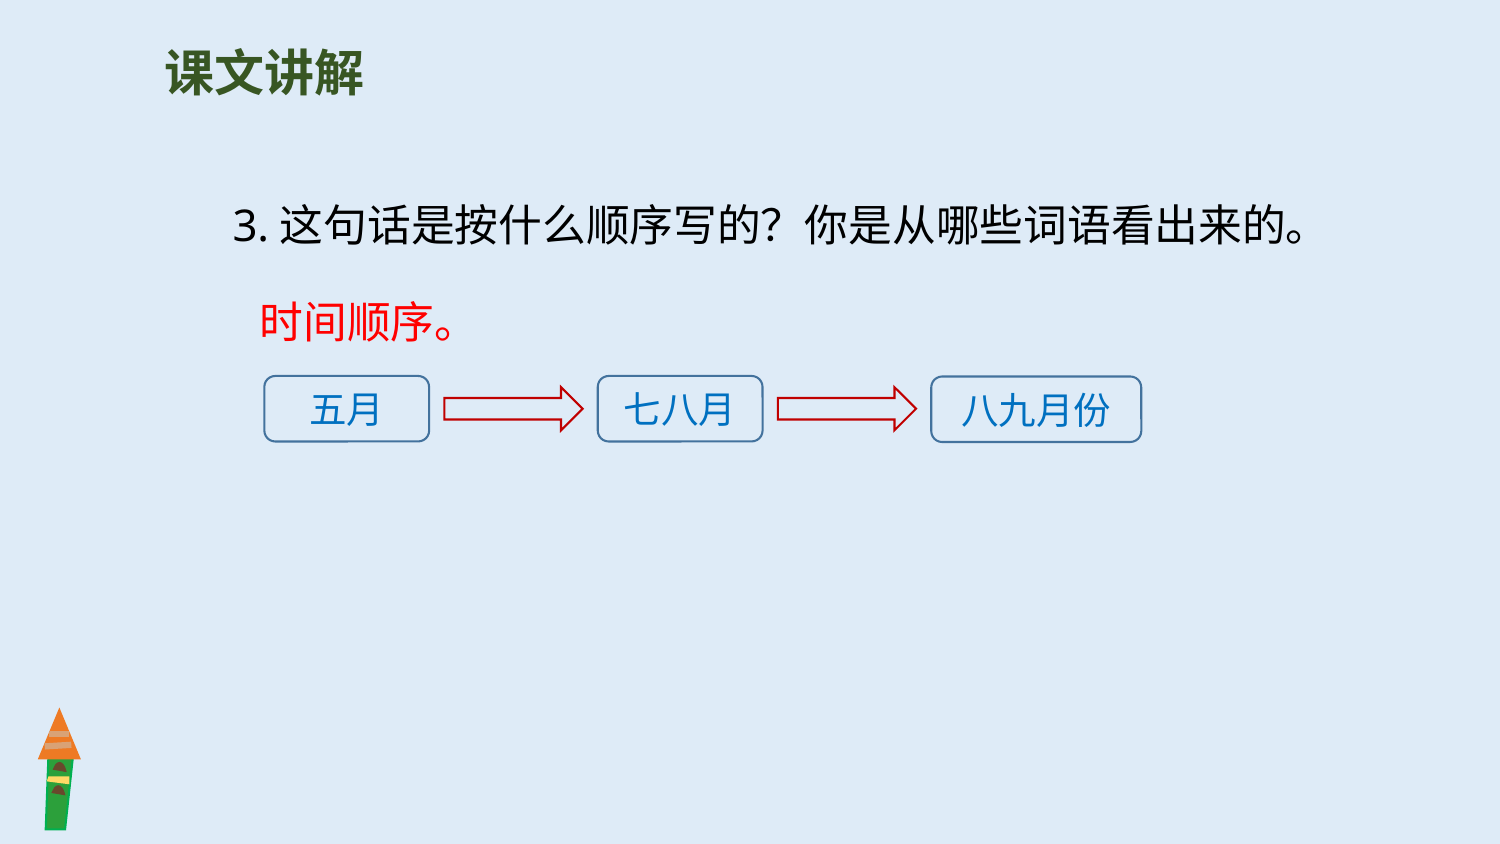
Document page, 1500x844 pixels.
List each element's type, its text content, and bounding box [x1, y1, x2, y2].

text_box [776, 384, 918, 433]
text_box [443, 384, 585, 433]
text_box 七八月 [596, 374, 764, 443]
text_box 五月 [263, 374, 431, 443]
text_box 课文讲解 [152, 35, 376, 107]
text_box 八九月份 [930, 375, 1143, 444]
text_box 时间顺序。 [247, 259, 468, 357]
text_box 3.这句话是按什么顺序写的？你是从哪些词语看出来的。 [220, 162, 1328, 261]
